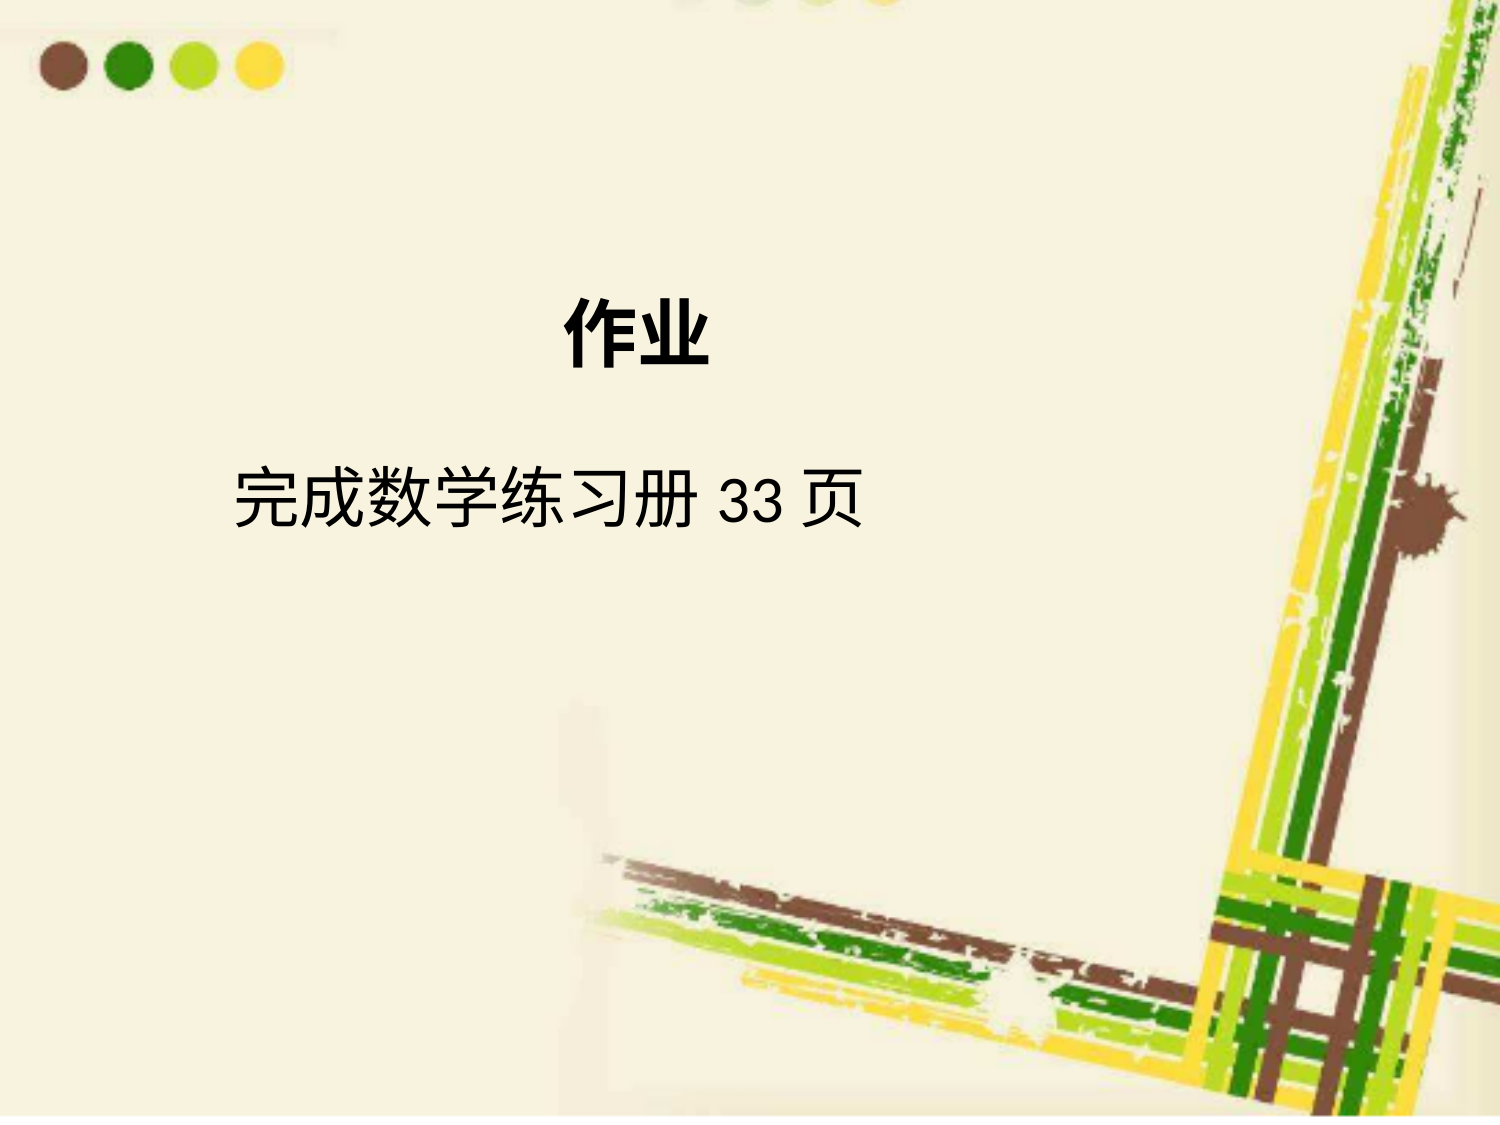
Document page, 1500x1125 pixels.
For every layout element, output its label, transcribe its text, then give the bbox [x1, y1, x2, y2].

picture [0, 0, 1500, 1125]
text_box 作业 完成数学练习册33页 [218, 278, 1058, 544]
